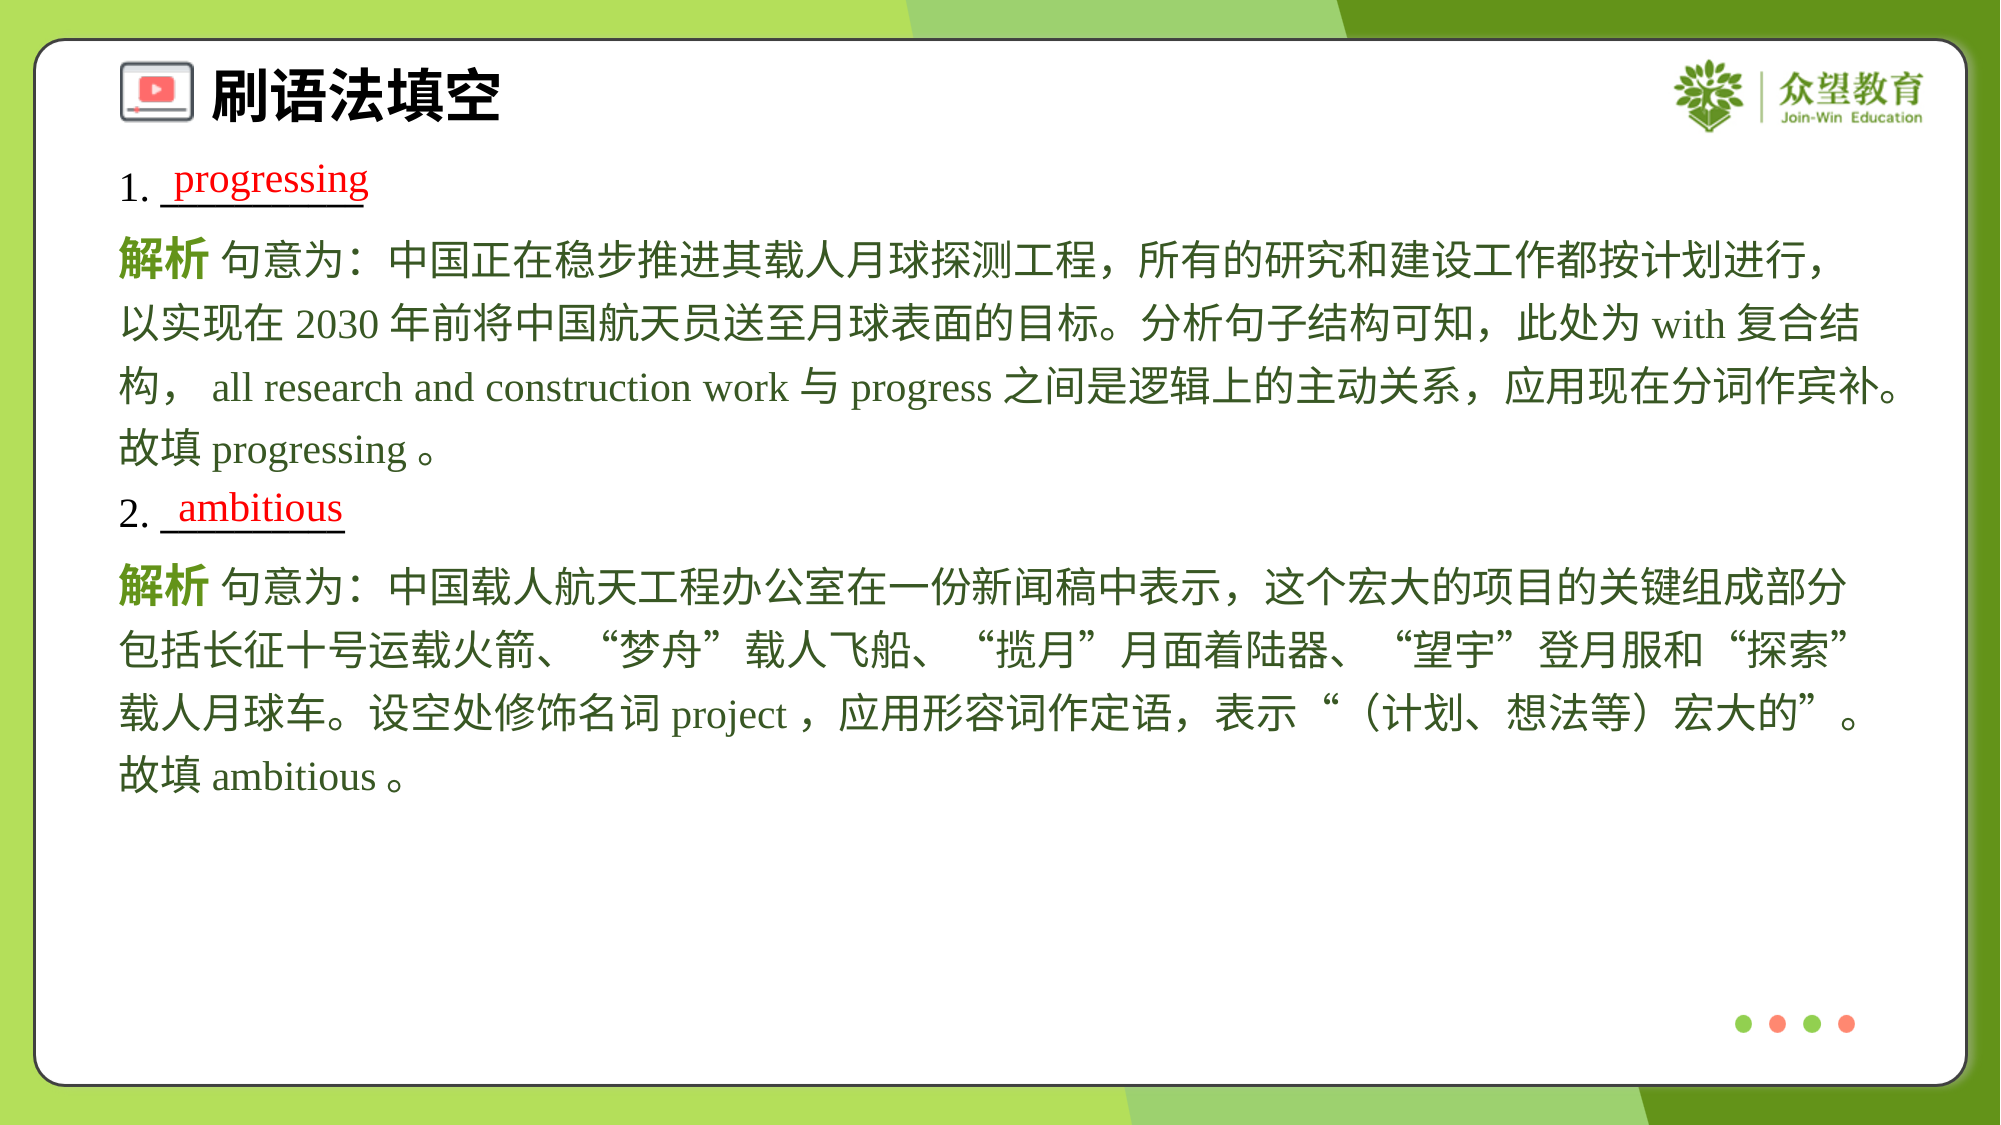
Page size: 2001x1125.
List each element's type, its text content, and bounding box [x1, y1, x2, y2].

text_box 解析 句意为：中国正在稳步推进其载人月球探测工程，所有的研究和建设工作都按计划进行，以实现在2030年前将中国航天员送至月球表面的目标。分析句子结构可知，此处为with复合结构，all research and construction work与progress之间是逻辑上的主动关系，应用现在分词作宾补。故填progressing。 [118, 215, 1883, 468]
text_box 1. ___________ [118, 146, 1883, 204]
text_box progressing [170, 138, 374, 197]
text_box 解析 句意为：中国载人航天工程办公室在一份新闻稿中表示，这个宏大的项目的关键组成部分包括长征十号运载火箭、“梦舟”载人飞船、“揽月”月面着陆器、“望宇”登月服和“探索”载人月球车。设空处修饰名词project，应用形容词作定语，表示“（计划、想法等）宏大的”。故填ambitious。 [118, 542, 1883, 795]
text_box 2. __________ [118, 473, 1883, 531]
text_box ambitious [174, 467, 348, 525]
picture [0, 0, 2000, 1125]
